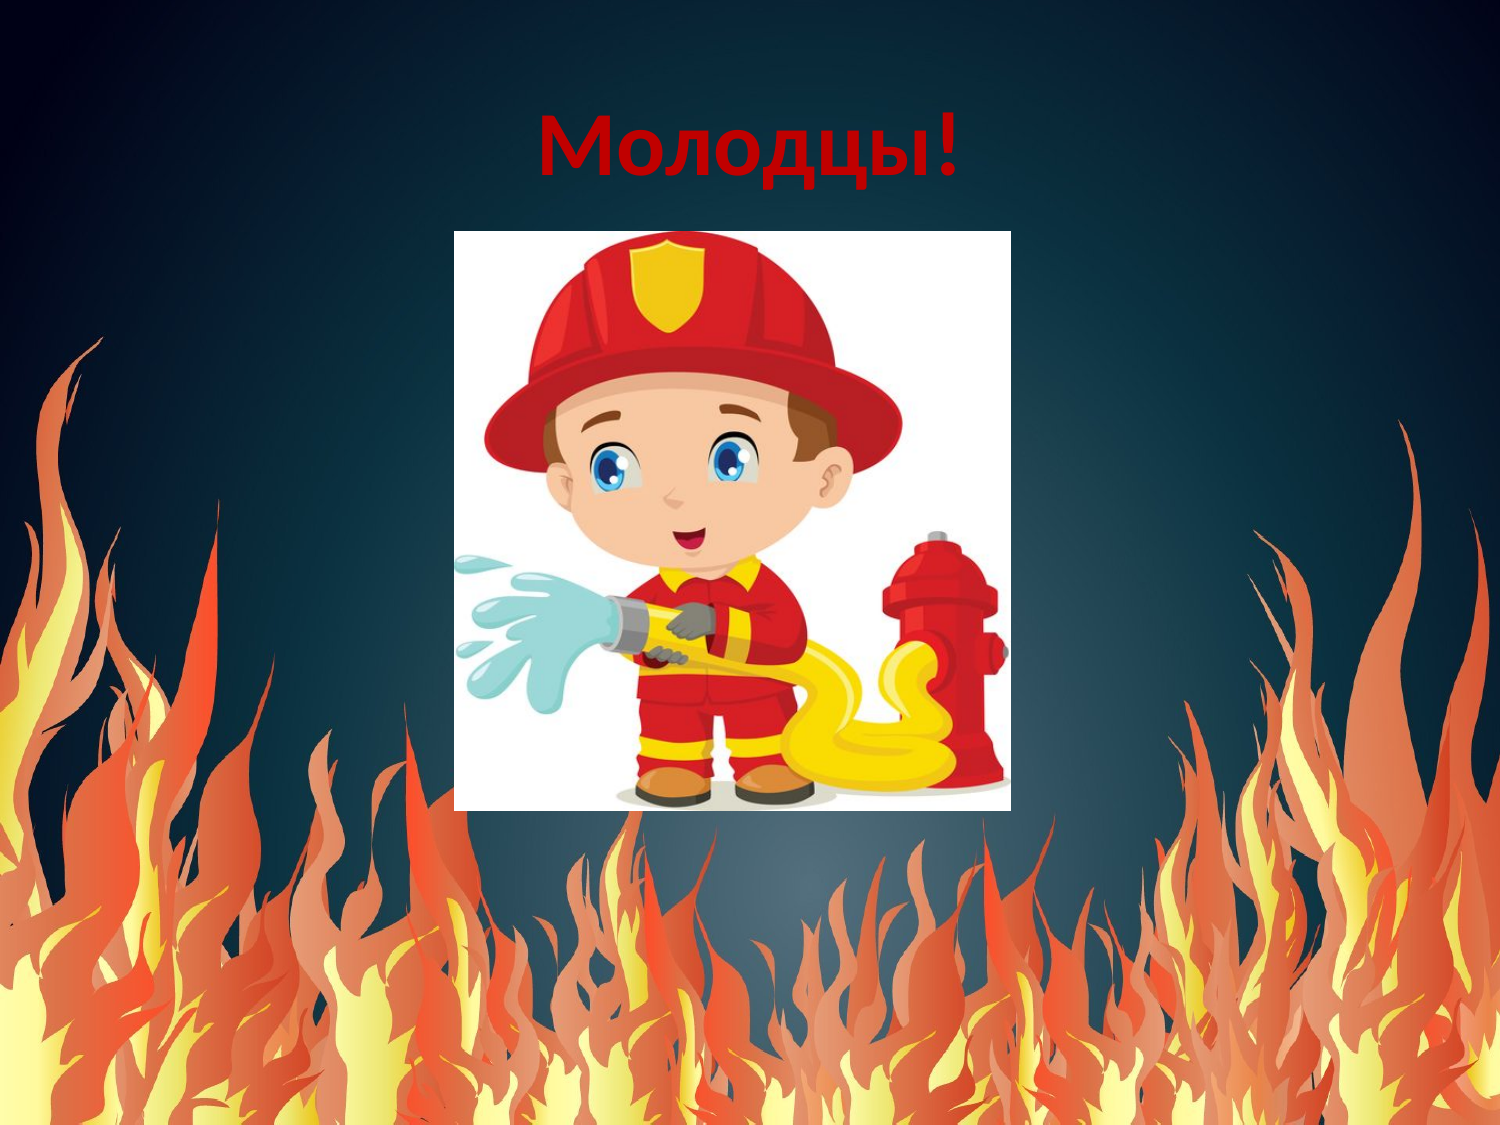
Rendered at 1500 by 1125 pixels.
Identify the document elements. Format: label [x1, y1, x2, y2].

list [454, 231, 1011, 811]
picture [0, 0, 1500, 1125]
